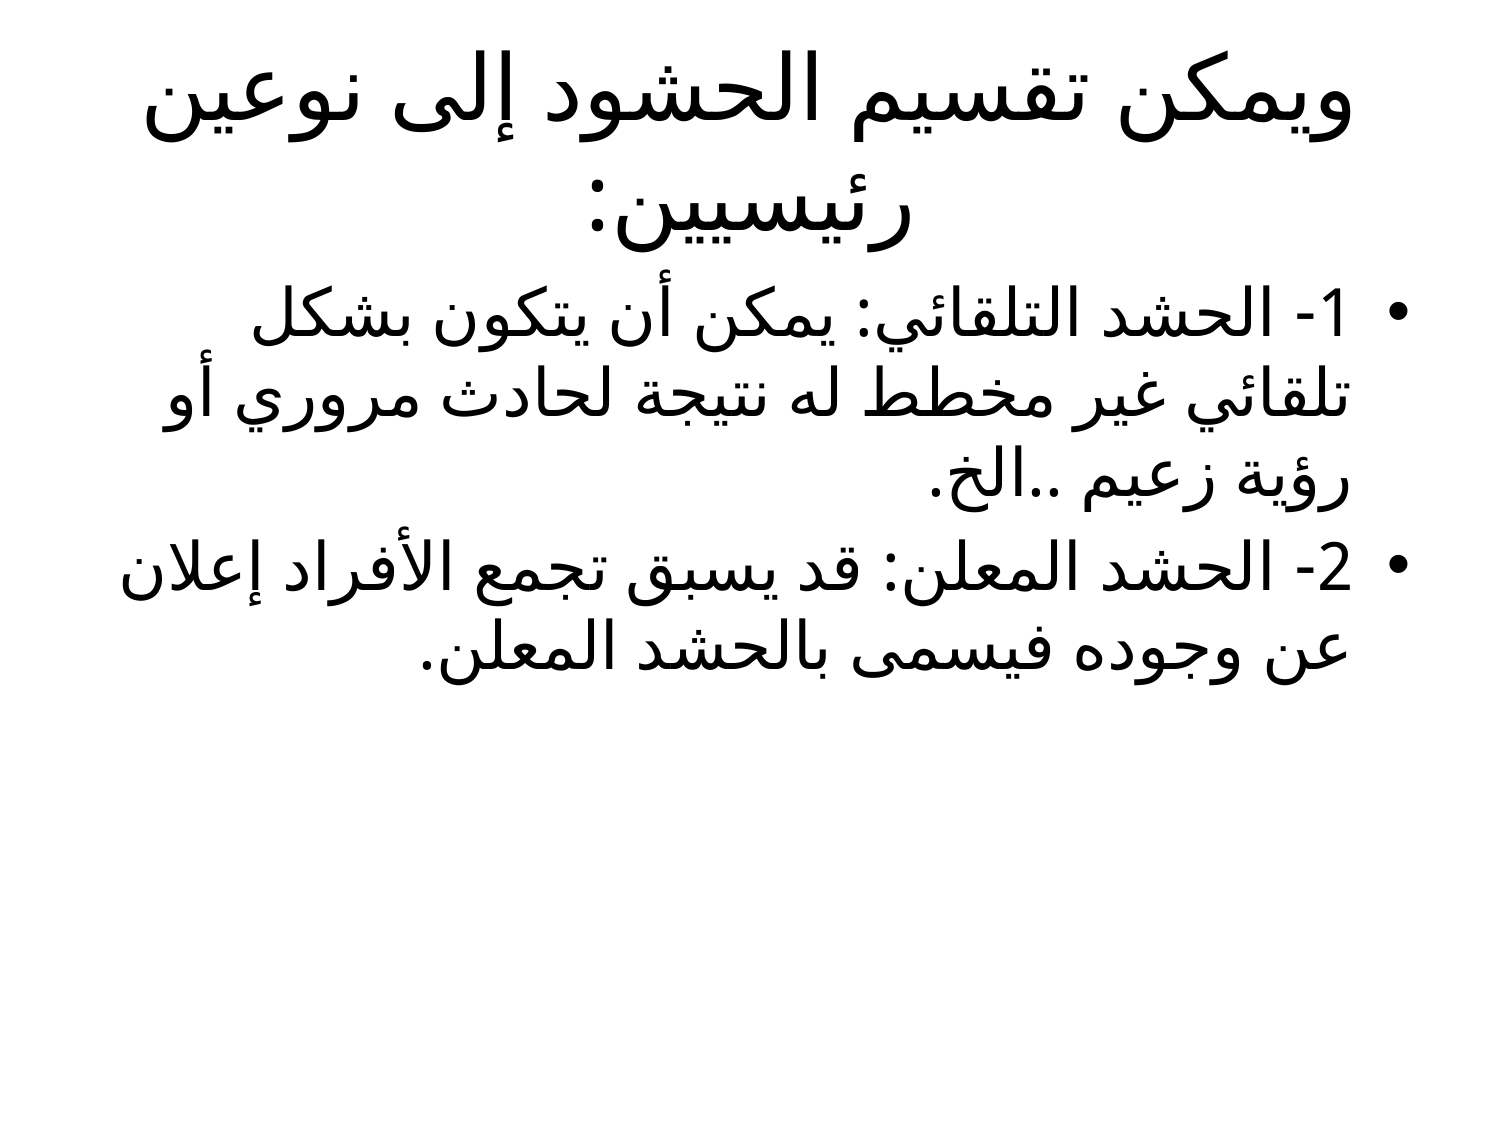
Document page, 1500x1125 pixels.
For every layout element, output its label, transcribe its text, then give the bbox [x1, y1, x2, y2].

list 1- الحشد التلقائي: يمكن أن يتكون بشكل تلقائي غير مخطط له نتيجة لحادث مروري أو رؤية زعيم ..الخ. 2- الحشد المعلن: قد يسبق تجمع الأفراد إعلان عن وجوده فيسمى بالحشد المعلن. [75, 262, 1425, 1005]
title ويمكن تقسيم الحشود إلى نوعين رئيسيين: [75, 45, 1425, 233]
